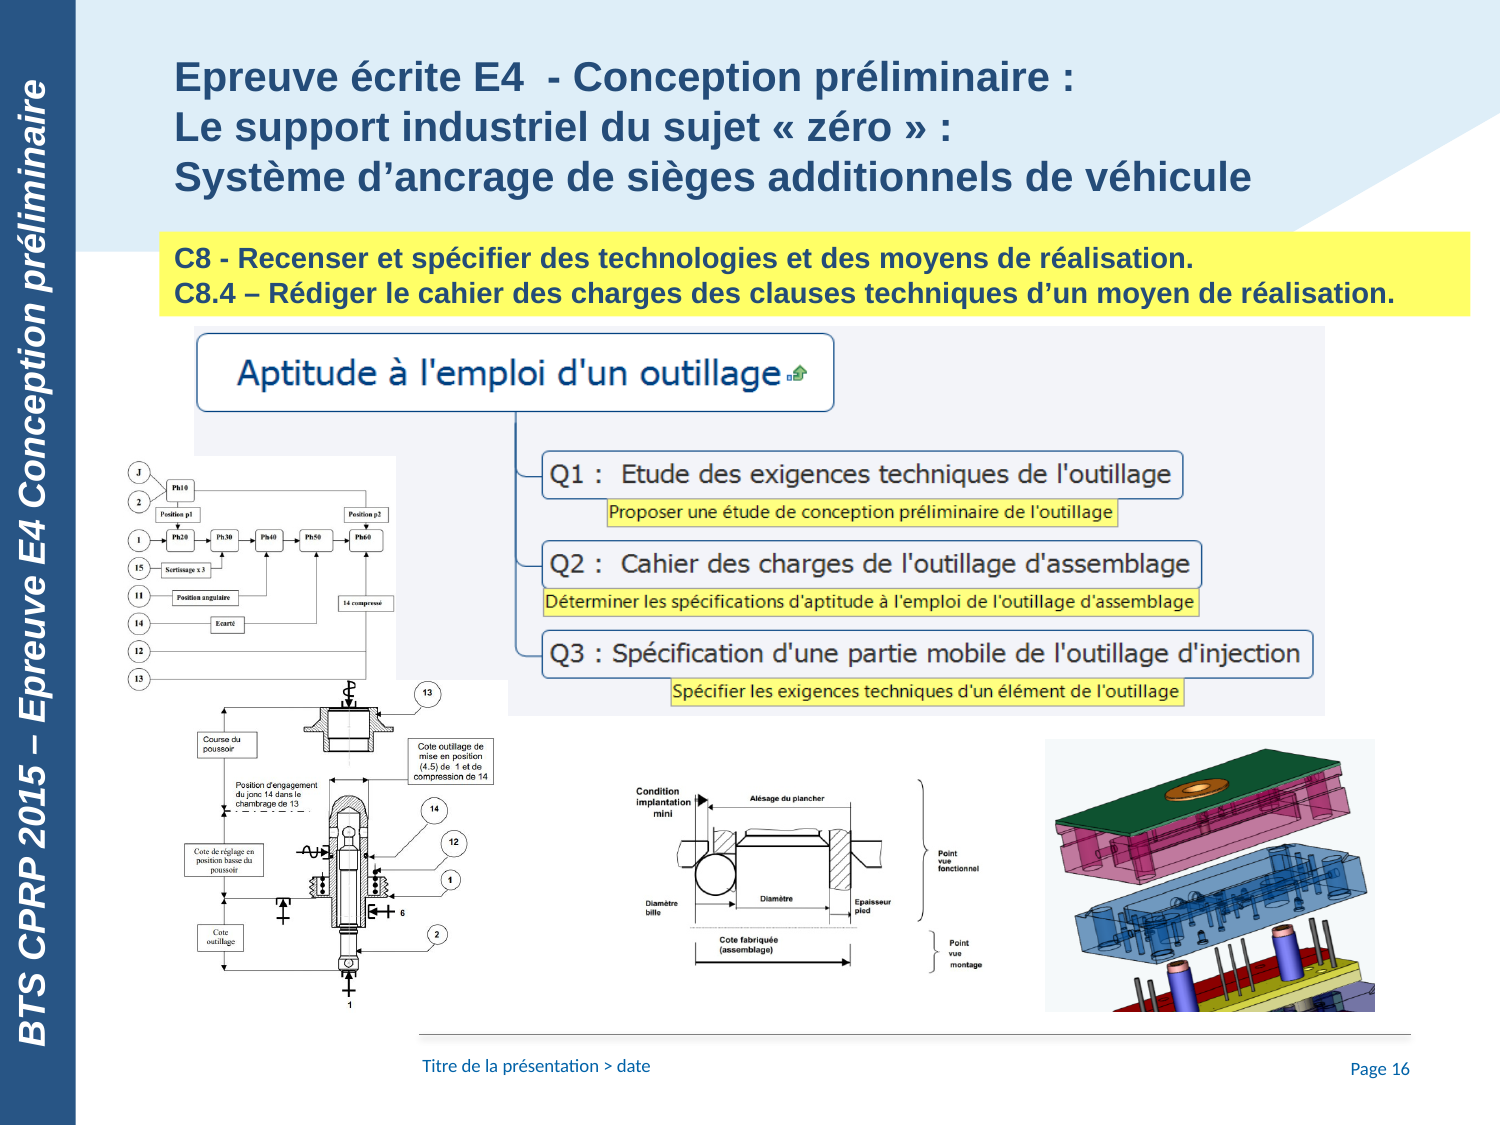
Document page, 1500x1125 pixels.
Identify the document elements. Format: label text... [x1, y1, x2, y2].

picture [111, 326, 1325, 1014]
text_box Epreuve écrite E4 - Conception préliminaire : Le support industriel du sujet « zéro » : Système d’ancrage de sièges additionnels de véhicule [159, 42, 1341, 208]
text_box BTS CPRP 2015 – Epreuve E4 Conception préliminaire [0, 0, 76, 1125]
picture [631, 774, 993, 977]
text_box C8 - Recenser et spécifier des technologies et des moyens de réalisation. C8.4 – Rédiger le cahier des charges des clauses techniques d’un moyen de réalisation. [159, 231, 1471, 317]
picture [1045, 739, 1375, 1012]
